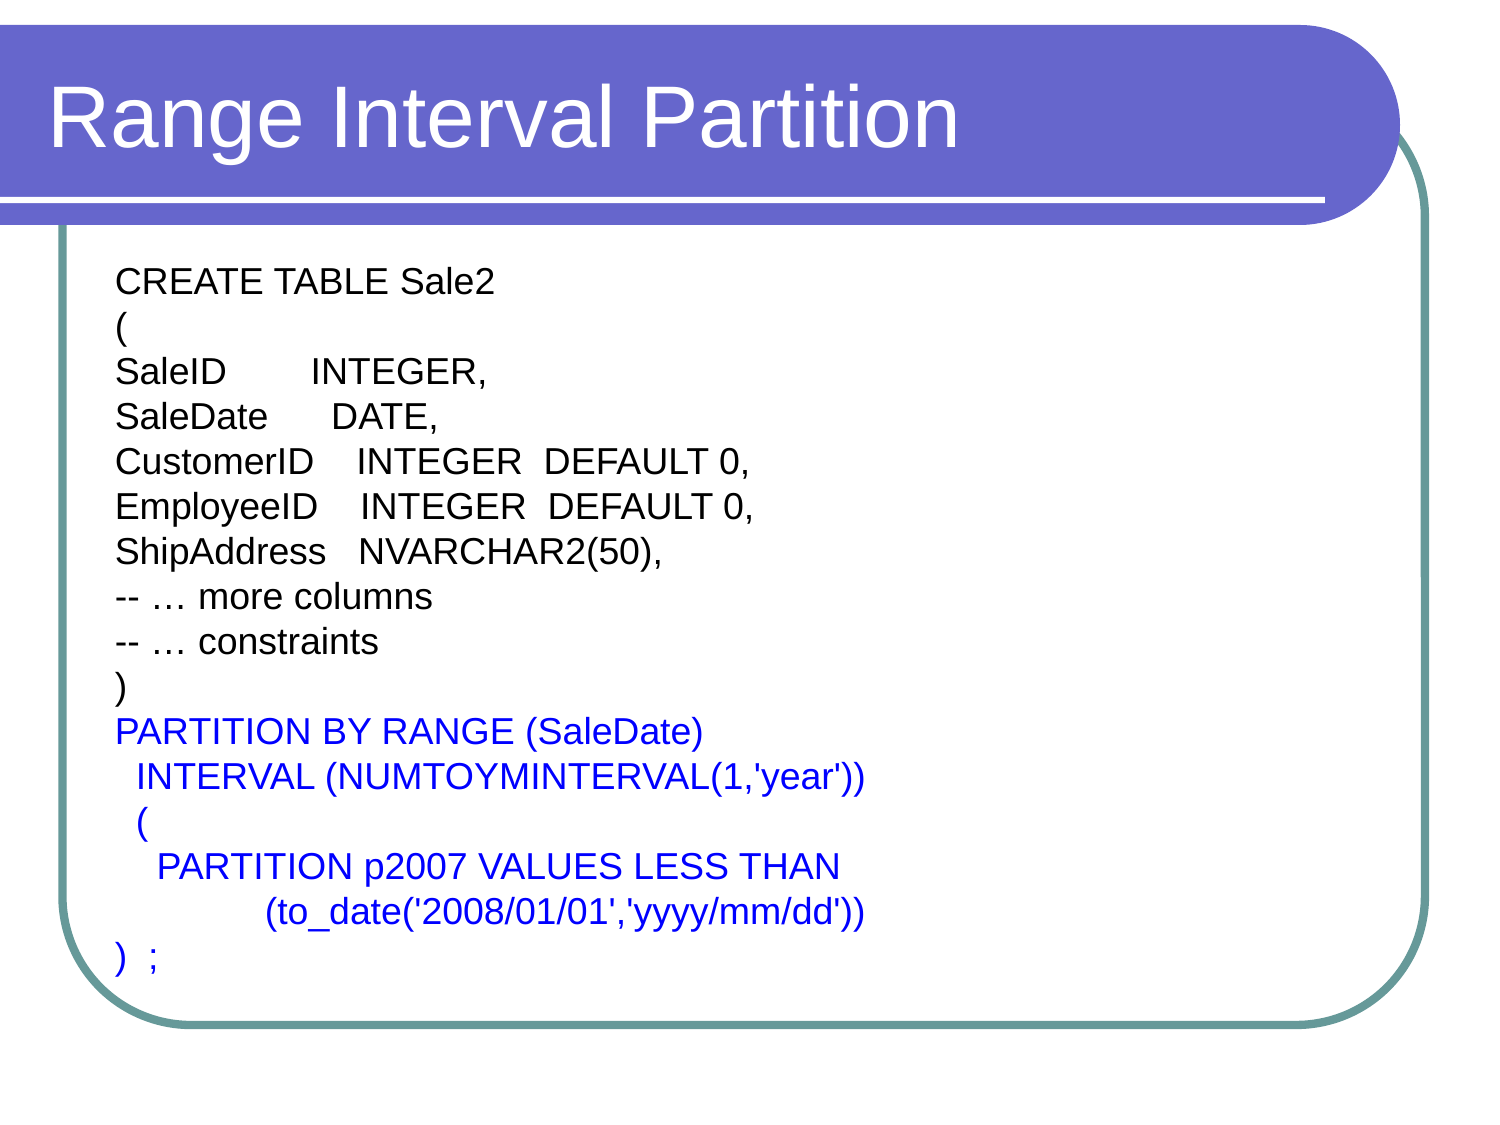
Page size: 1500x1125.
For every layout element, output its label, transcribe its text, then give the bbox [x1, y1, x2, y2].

title Range Interval Partition [31, 37, 1348, 188]
text_box CREATE TABLE Sale2 ( SaleID INTEGER, SaleDate DATE, CustomerID INTEGER DEFAULT 0, EmployeeID INTEGER DEFAULT 0, ShipAddress NVARCHAR2(50), -- … more columns -- … constraints ) PARTITION BY RANGE (SaleDate) INTERVAL (NUMTOYMINTERVAL(1,'year')) ( PARTITION p2007 VALUES LESS THAN (to_date('2008/01/01','yyyy/mm/dd')) ) ; [99, 249, 1263, 985]
